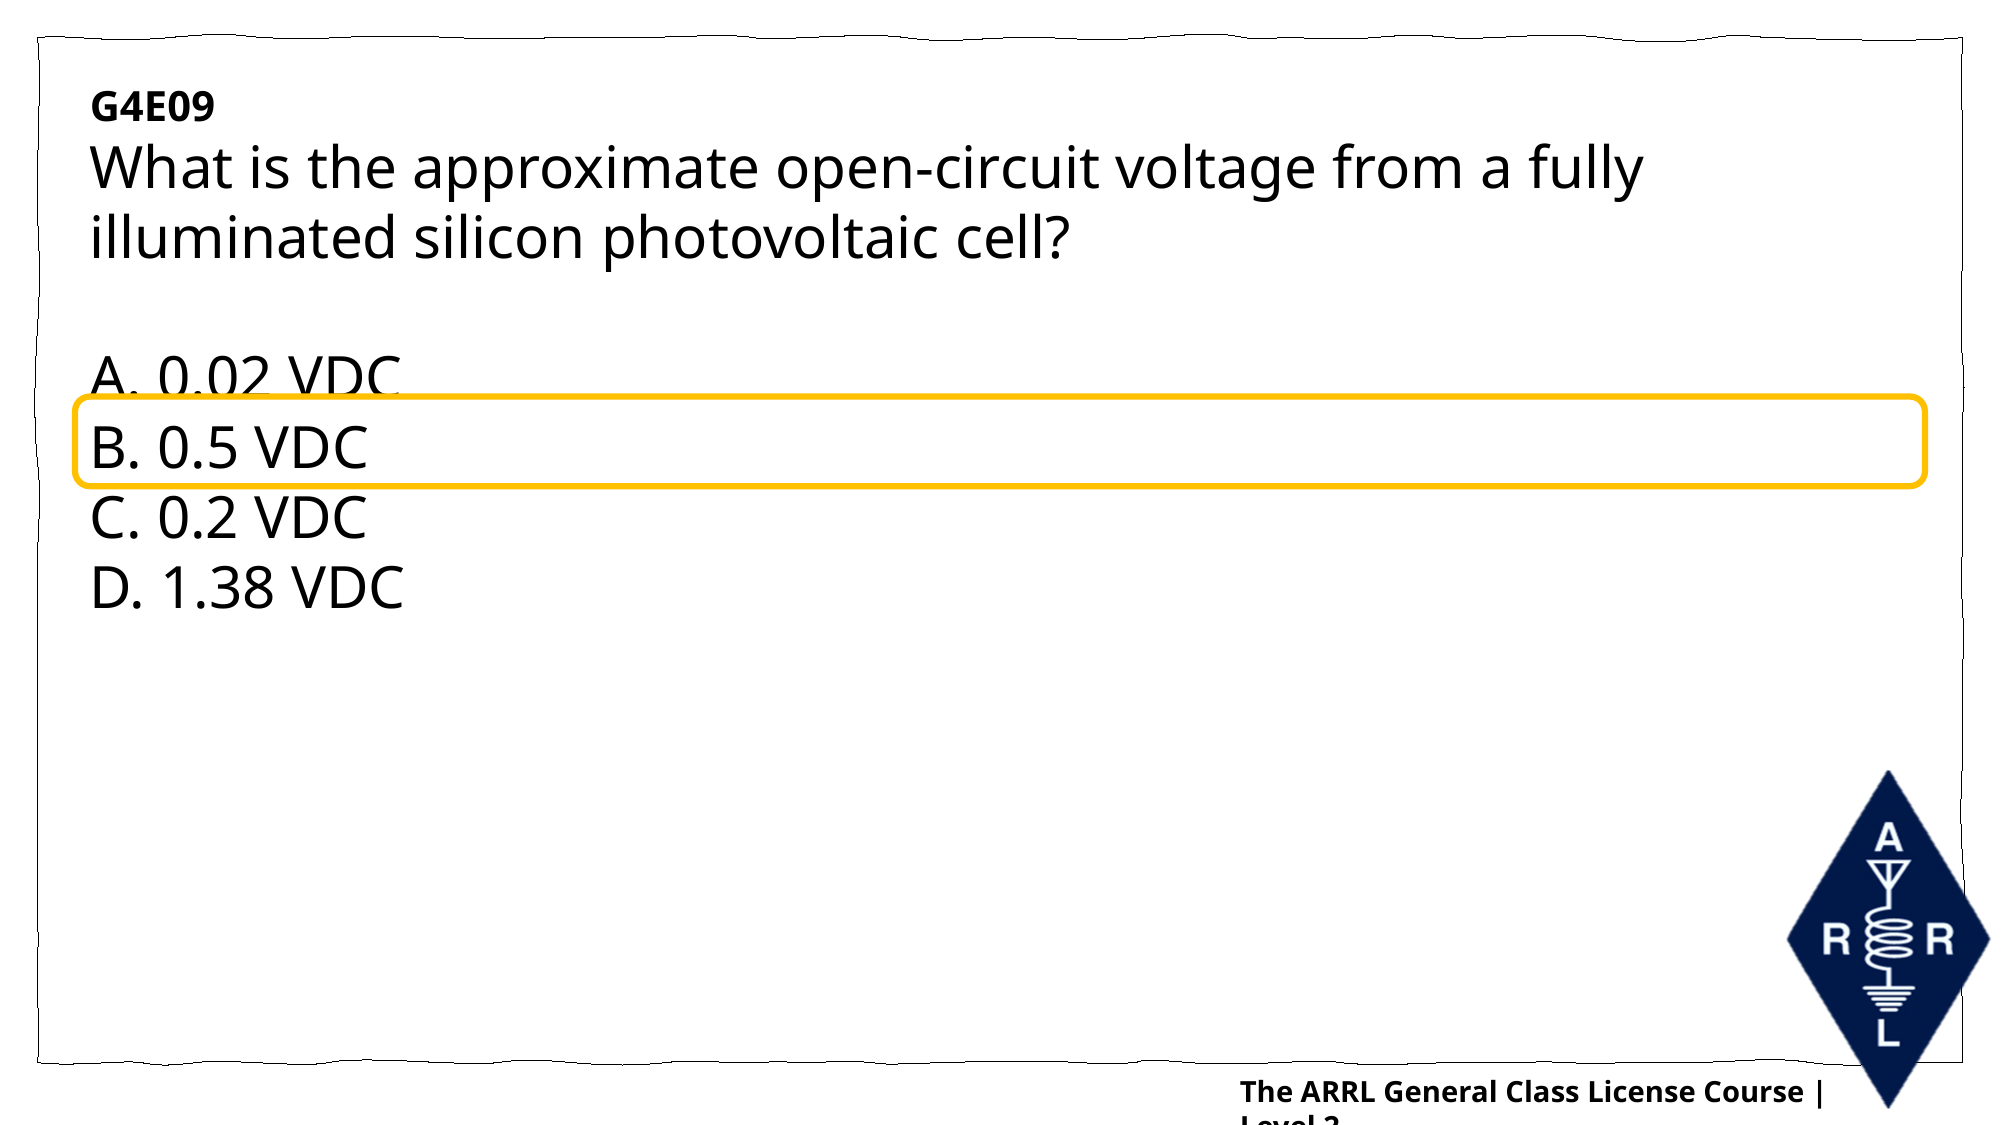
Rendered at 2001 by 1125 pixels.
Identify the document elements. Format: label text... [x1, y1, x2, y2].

text_box [73, 395, 1927, 488]
picture [1773, 752, 1999, 1125]
text_box G4E09 What is the approximate open-circuit voltage from a fully illuminated silicon photovoltaic cell? A. 0.02 VDC B. 0.5 VDC C. 0.2 VDC D. 1.38 VDC [75, 72, 1850, 403]
text_box G4E09 What is the approximate open-circuit voltage from a fully illuminated silicon photovoltaic cell? A. 0.02 VDC B. 0.5 VDC C. 0.2 VDC D. 1.38 VDC [75, 479, 1850, 628]
